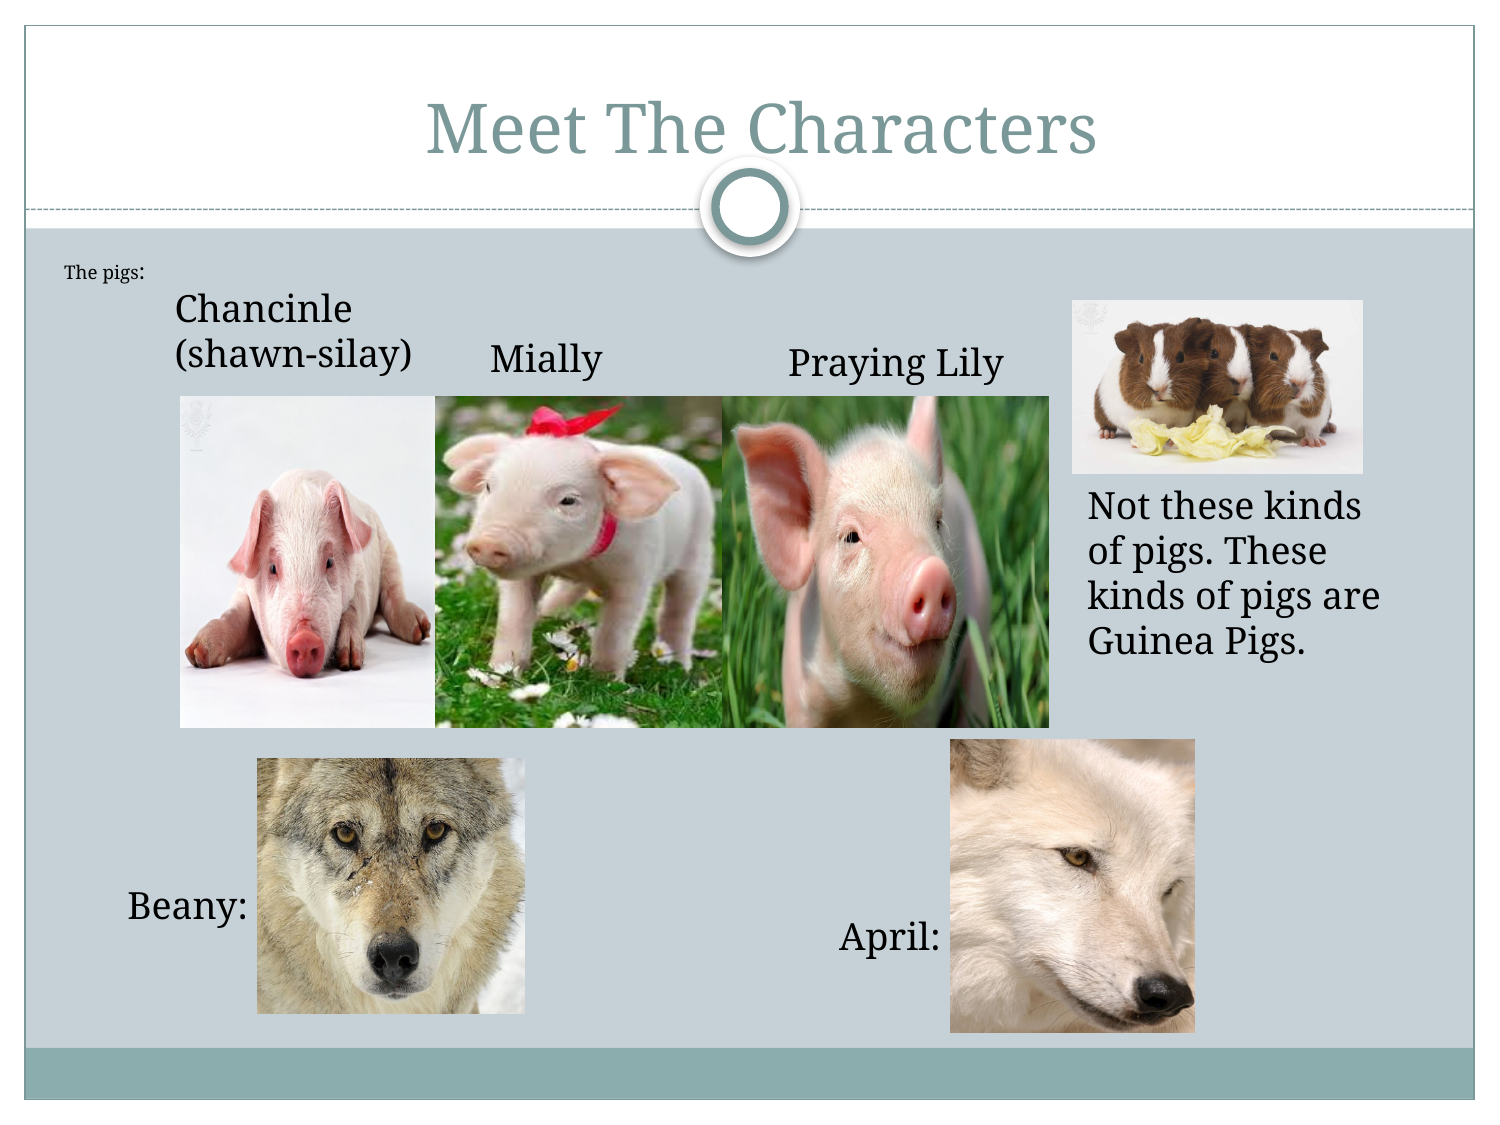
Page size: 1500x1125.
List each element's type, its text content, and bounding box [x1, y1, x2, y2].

picture [1072, 300, 1363, 474]
text_box April: [824, 905, 942, 965]
text_box Beany: [112, 874, 250, 935]
text_box Mially [474, 327, 675, 387]
picture [949, 738, 1196, 1034]
picture [180, 396, 1049, 729]
picture [257, 758, 525, 1014]
title Meet The Characters [62, 50, 1463, 175]
text_box Chancinle (shawn-silay) [159, 278, 455, 383]
text_box Praying Lily [773, 331, 1019, 391]
text_box Not these kinds of pigs. These kinds of pigs are Guinea Pigs. [1072, 474, 1400, 670]
list The pigs: [49, 250, 1445, 1001]
